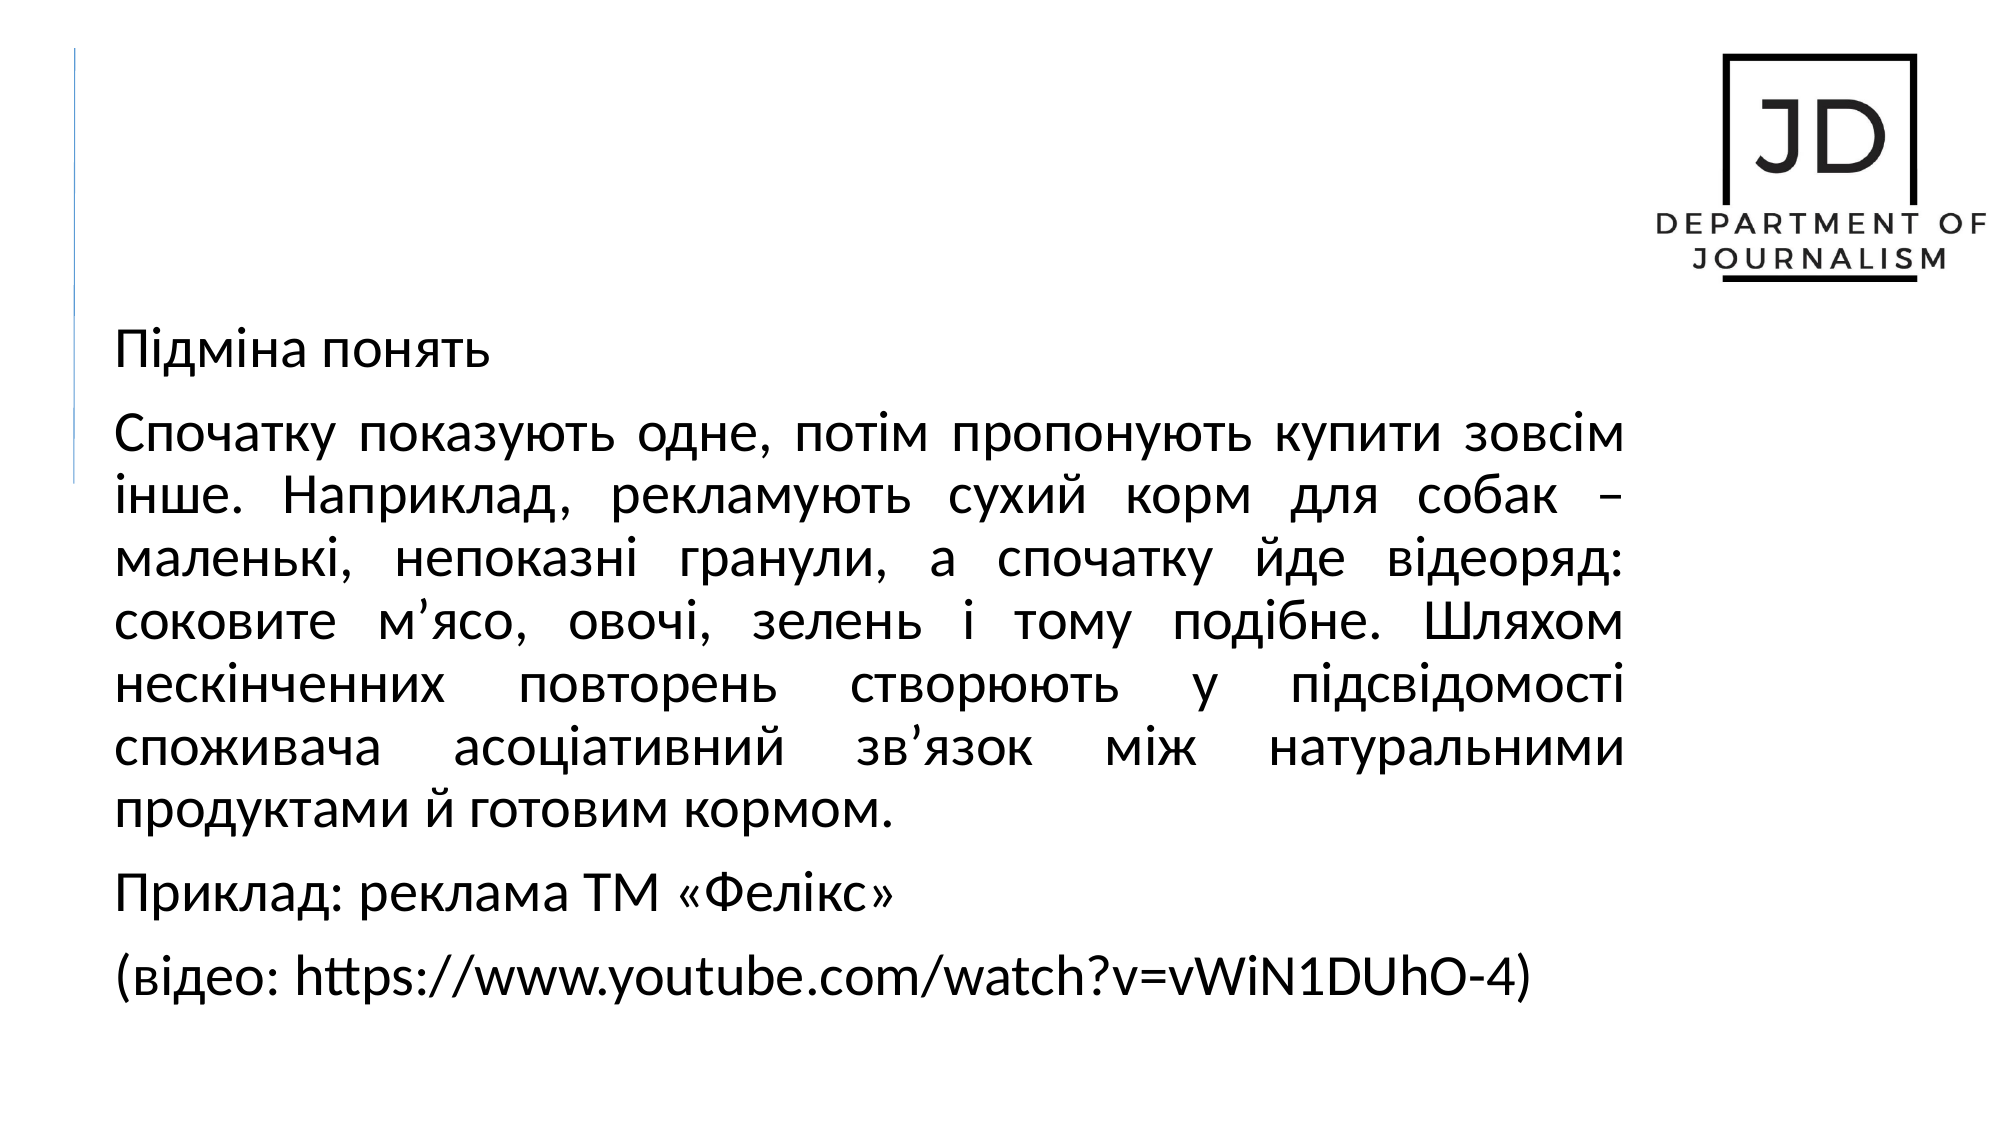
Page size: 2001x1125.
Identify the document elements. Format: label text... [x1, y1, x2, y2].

list Підміна понять Спочатку показують одне, потім пропонують купити зовсім інше. Наприклад, рекламують сухий корм для собак – маленькі, непоказні гранули, а спочатку йде відеоряд: соковите м’ясо, овочі, зелень і тому подібне. Шляхом нескінченних повторень створюють у підсвідомості споживача асоціативний зв’язок між натуральними продуктами й готовим кормом. Приклад: реклама ТМ «Фелікс» (відео: https://www.youtube.com/watch?v=vWiN1DUhO-4) [99, 309, 1642, 1096]
picture [1641, 0, 2000, 358]
